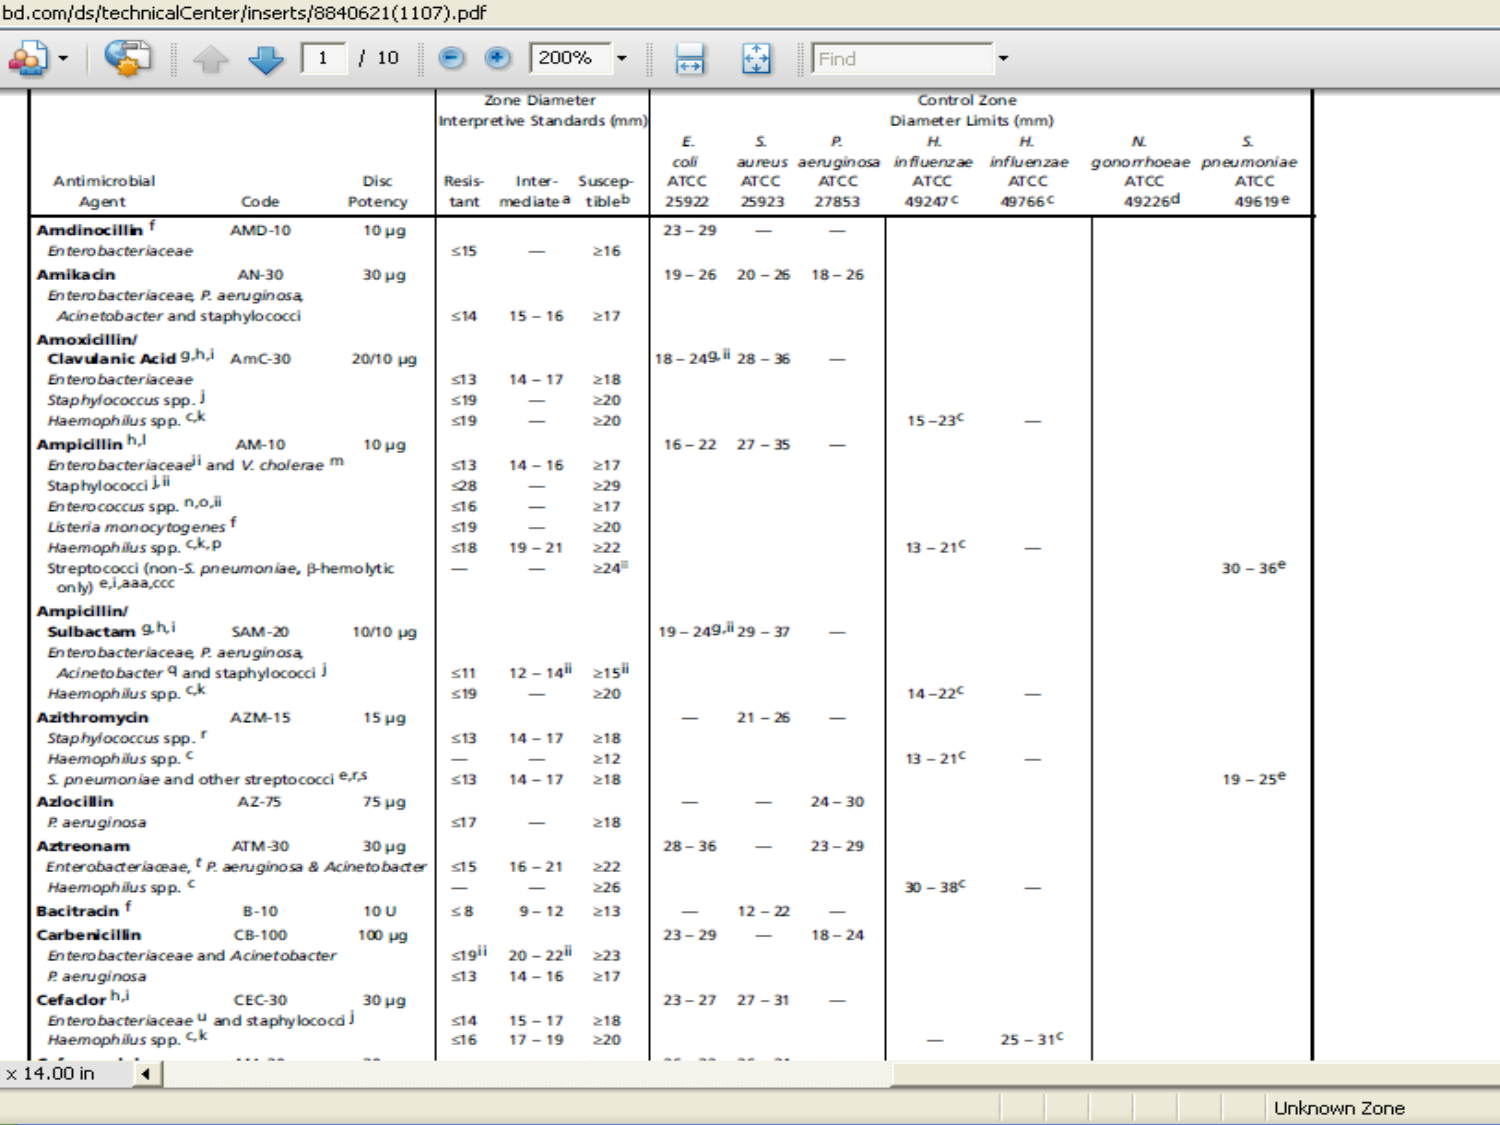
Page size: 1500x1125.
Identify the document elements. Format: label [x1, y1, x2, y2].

list [0, 0, 1500, 1125]
